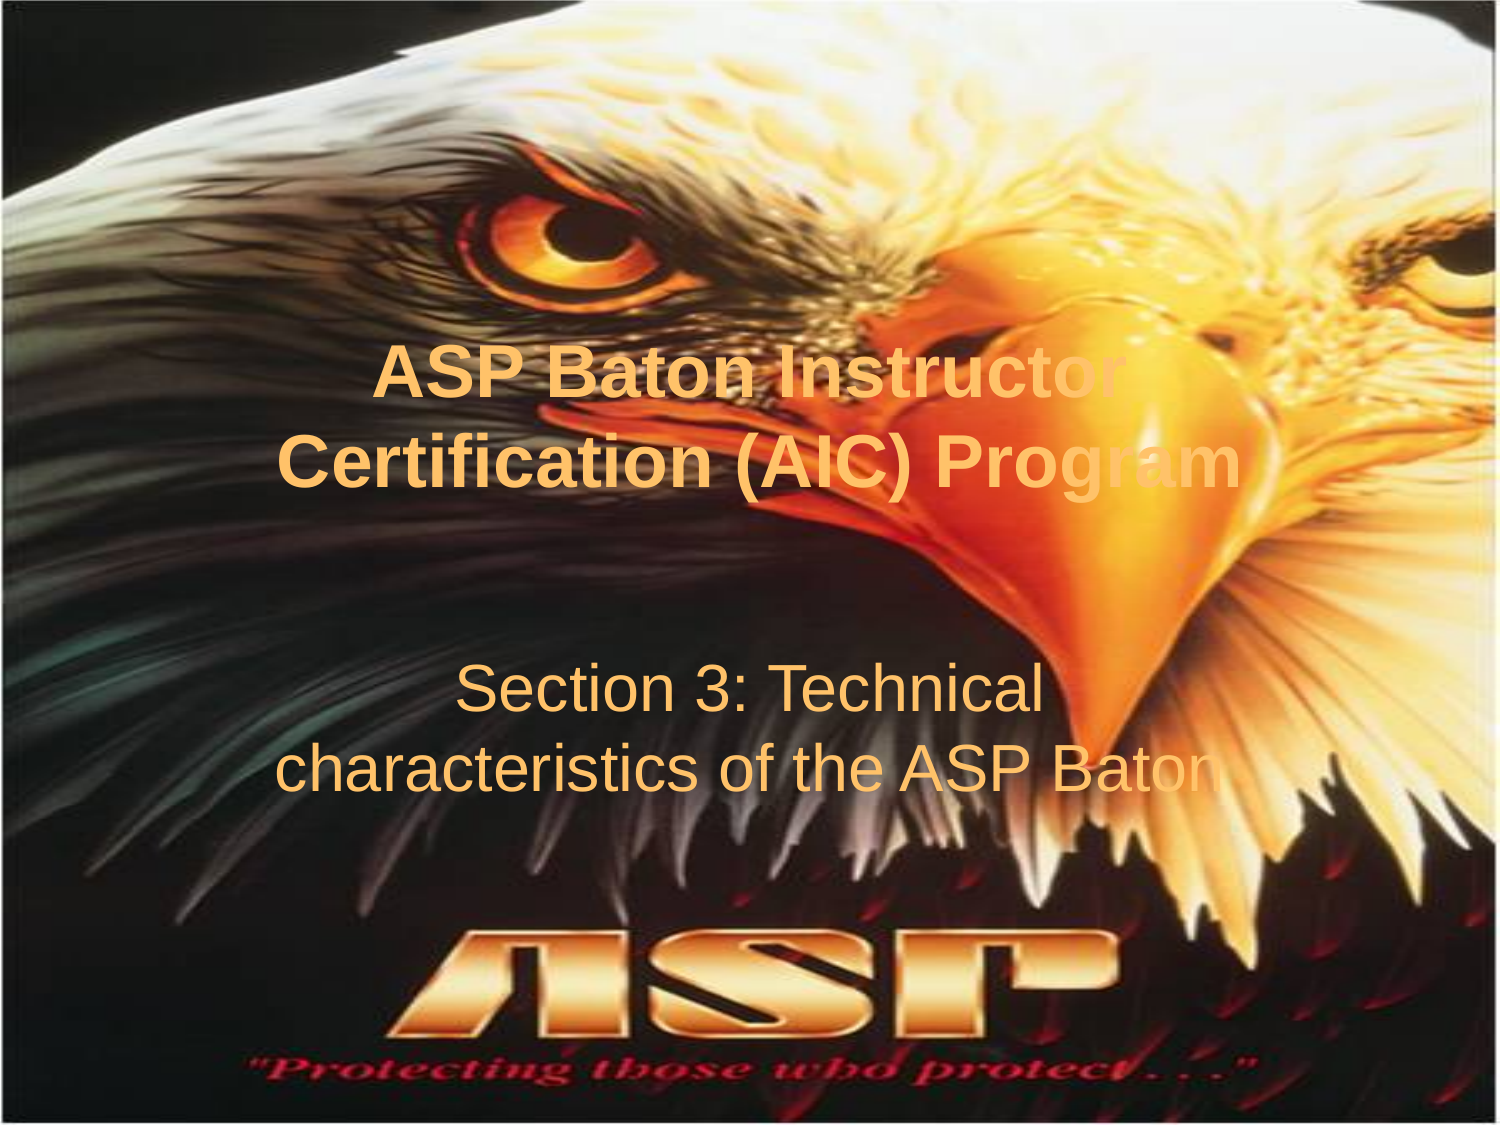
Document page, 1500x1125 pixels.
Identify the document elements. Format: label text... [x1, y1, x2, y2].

subtitle Section 3: Technical characteristics of the ASP Baton [225, 637, 1275, 925]
title ASP Baton Instructor Certification (AIC) Program [24, 262, 1475, 563]
picture [0, 0, 1500, 1125]
